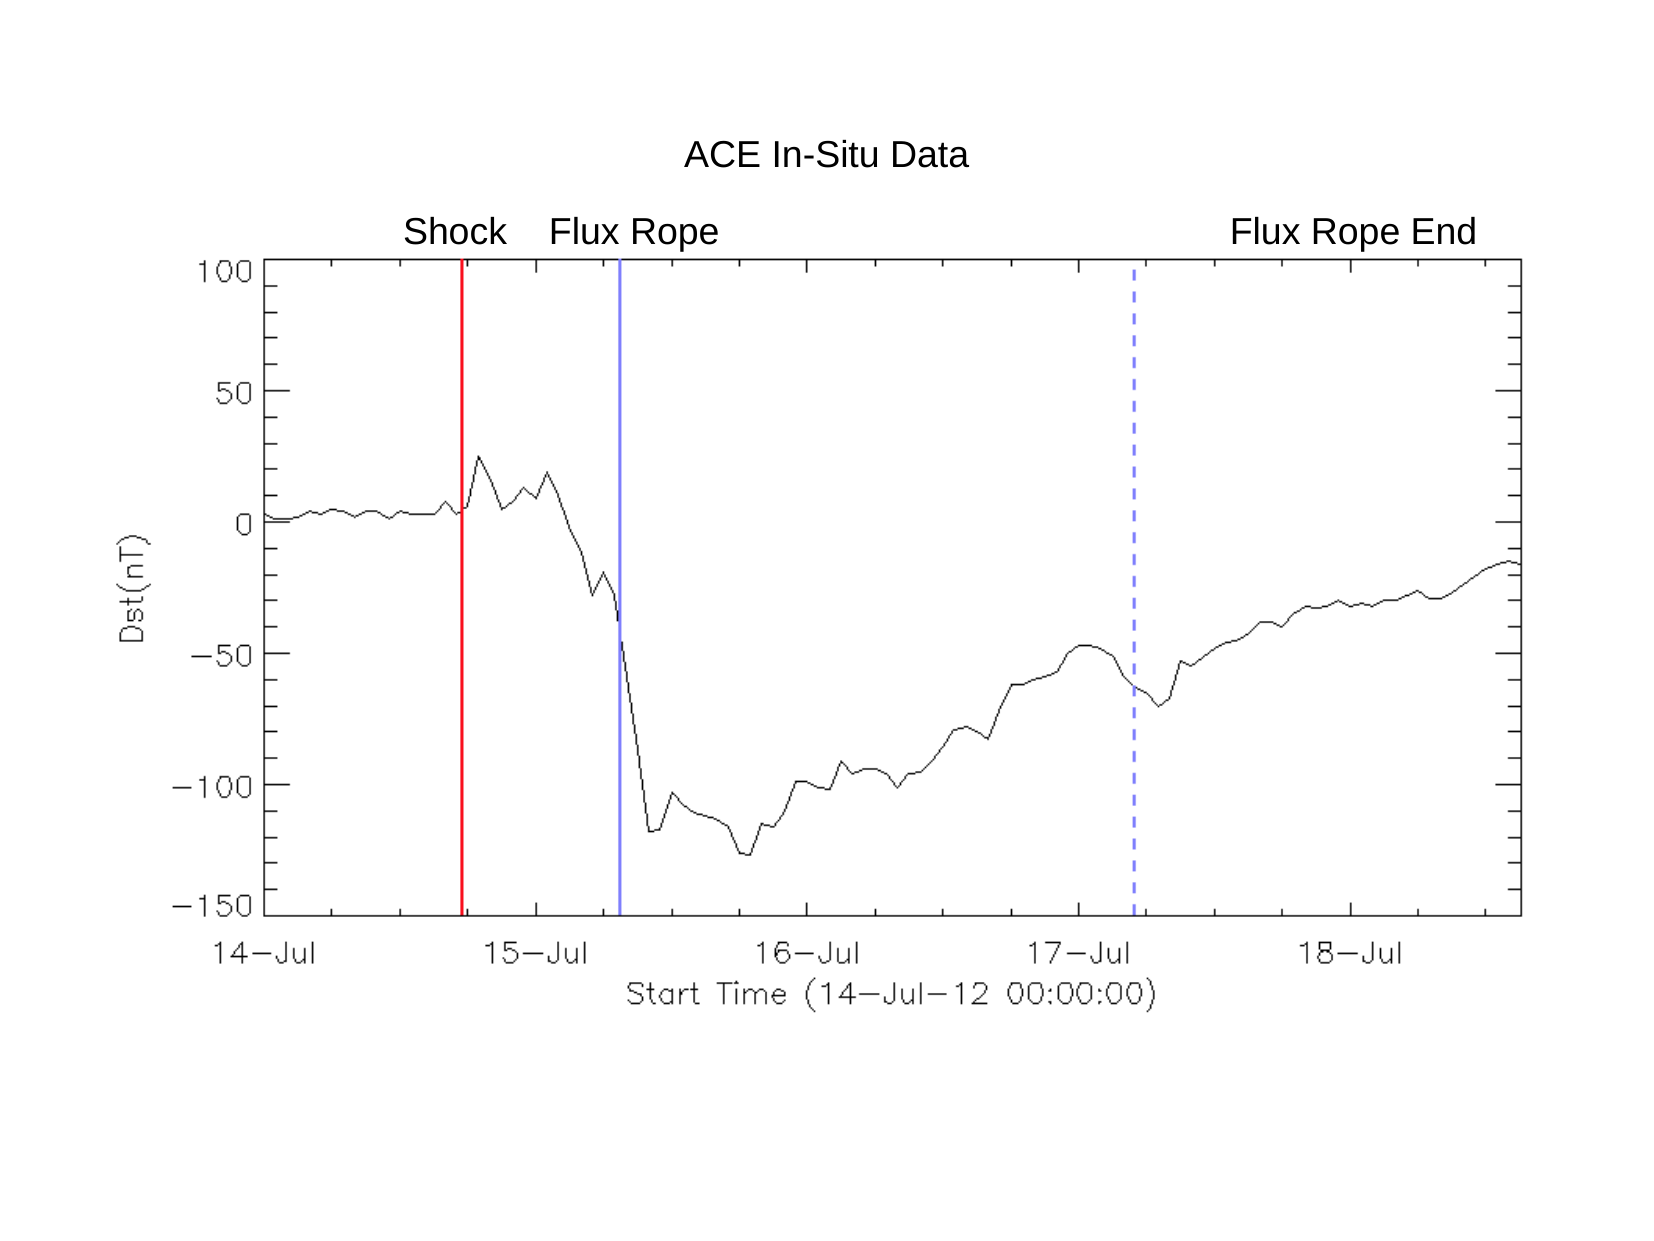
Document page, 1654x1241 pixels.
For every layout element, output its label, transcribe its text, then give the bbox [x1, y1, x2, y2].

picture [76, 197, 1577, 1043]
text_box ACE In-Situ Data [82, 49, 1571, 195]
